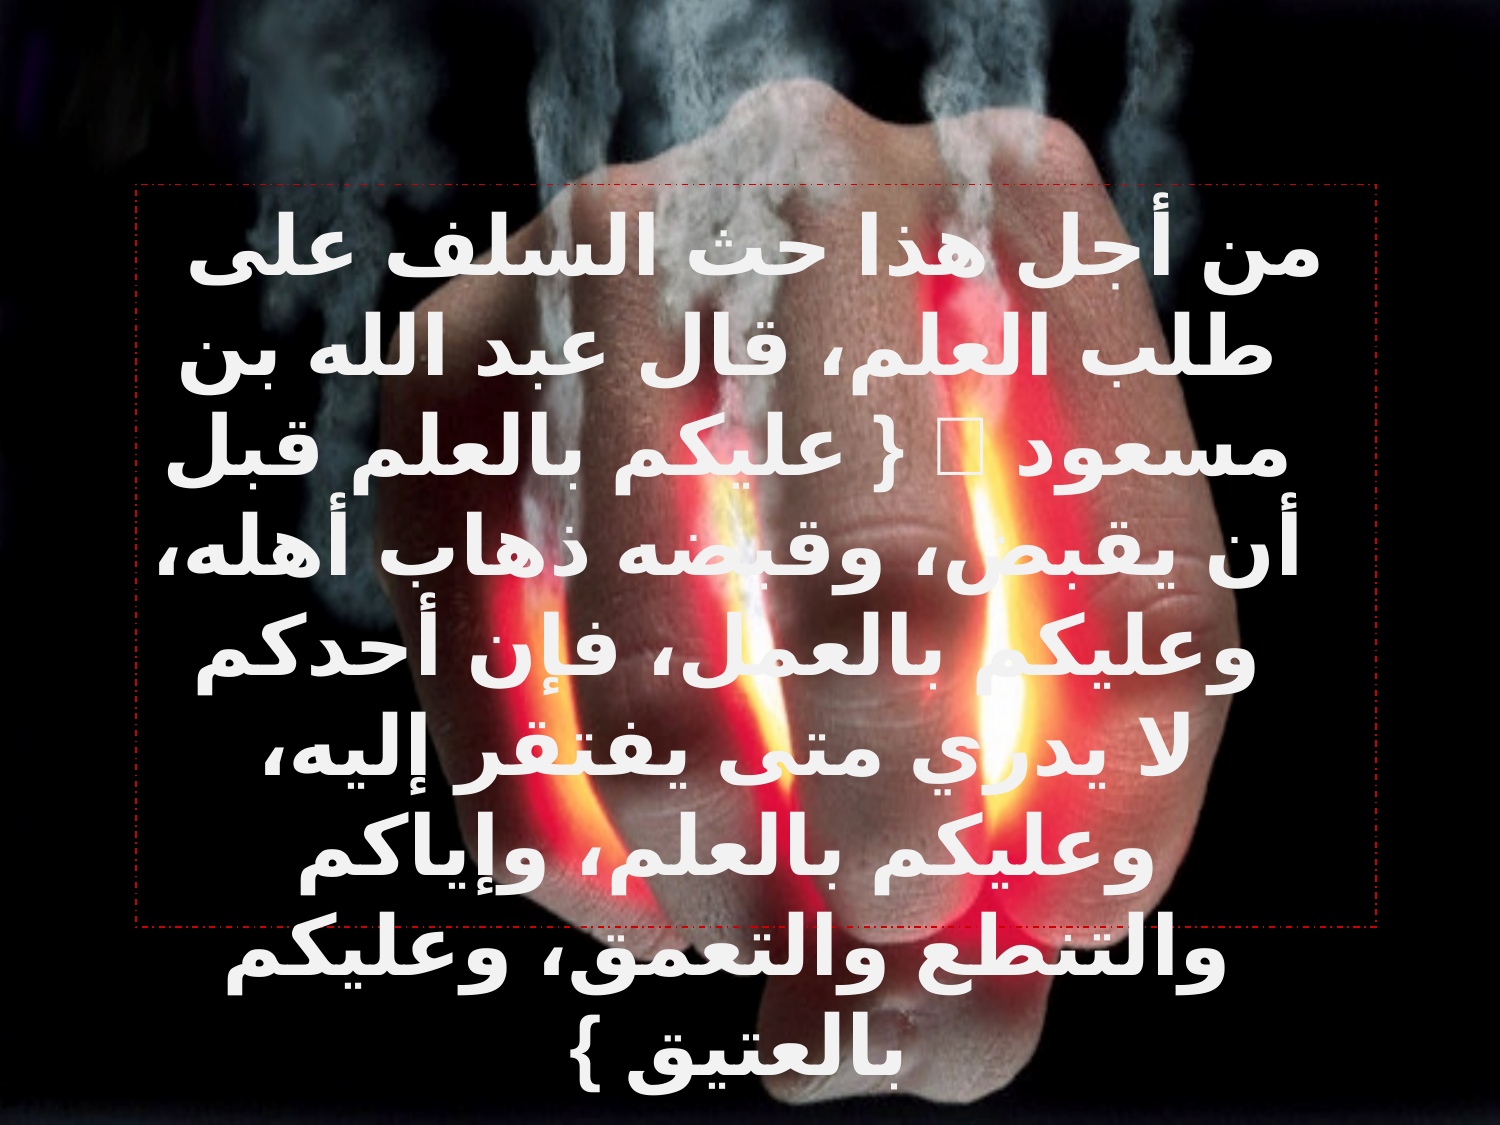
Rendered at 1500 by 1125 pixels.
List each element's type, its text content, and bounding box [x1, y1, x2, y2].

list من أجل هذا حث السلف على طلب العلم، قال عبد الله بن مسعود  { عليكم بالعلم قبل أن يقبض، وقبضه ذهاب أهله، وعليكم بالعمل، فإن أحدكم لا يدري متى يفتقر إليه، وعليكم بالعلم، وإياكم والتنطع والتعمق، وعليكم بالعتيق } [135, 184, 1377, 928]
picture [0, 0, 1500, 1125]
